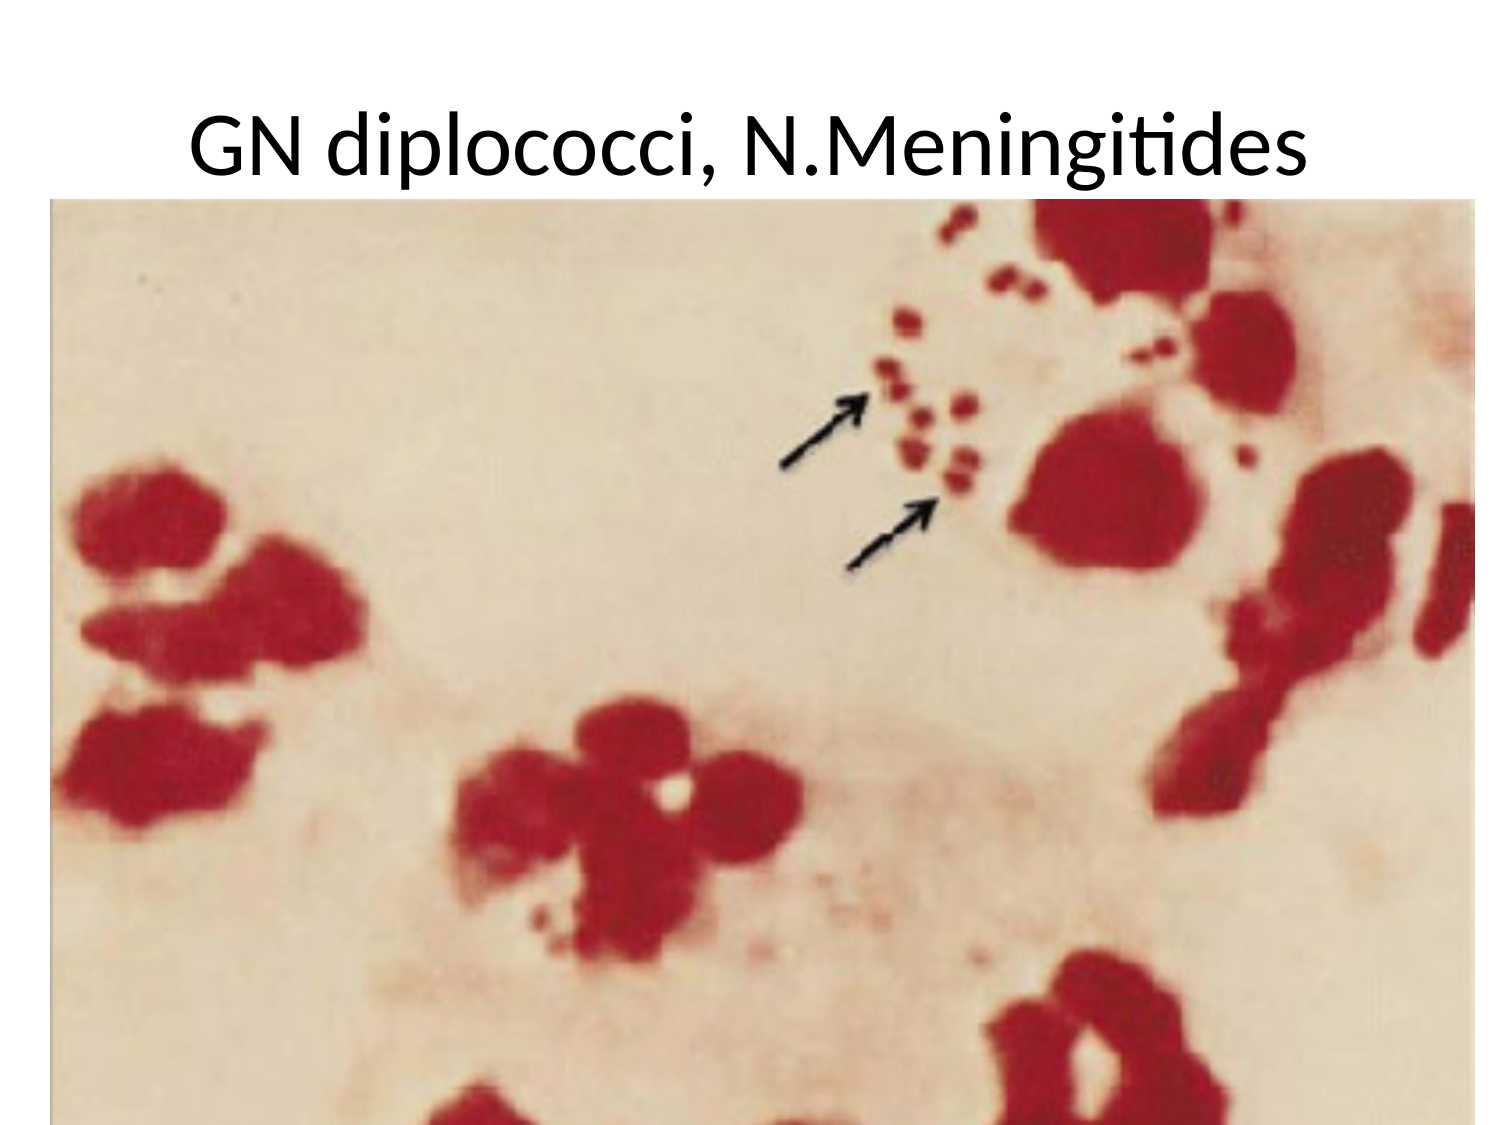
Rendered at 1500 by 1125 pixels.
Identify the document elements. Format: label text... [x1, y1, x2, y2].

title GN diplococci, N.Meningitides [75, 45, 1425, 198]
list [49, 199, 1476, 1125]
